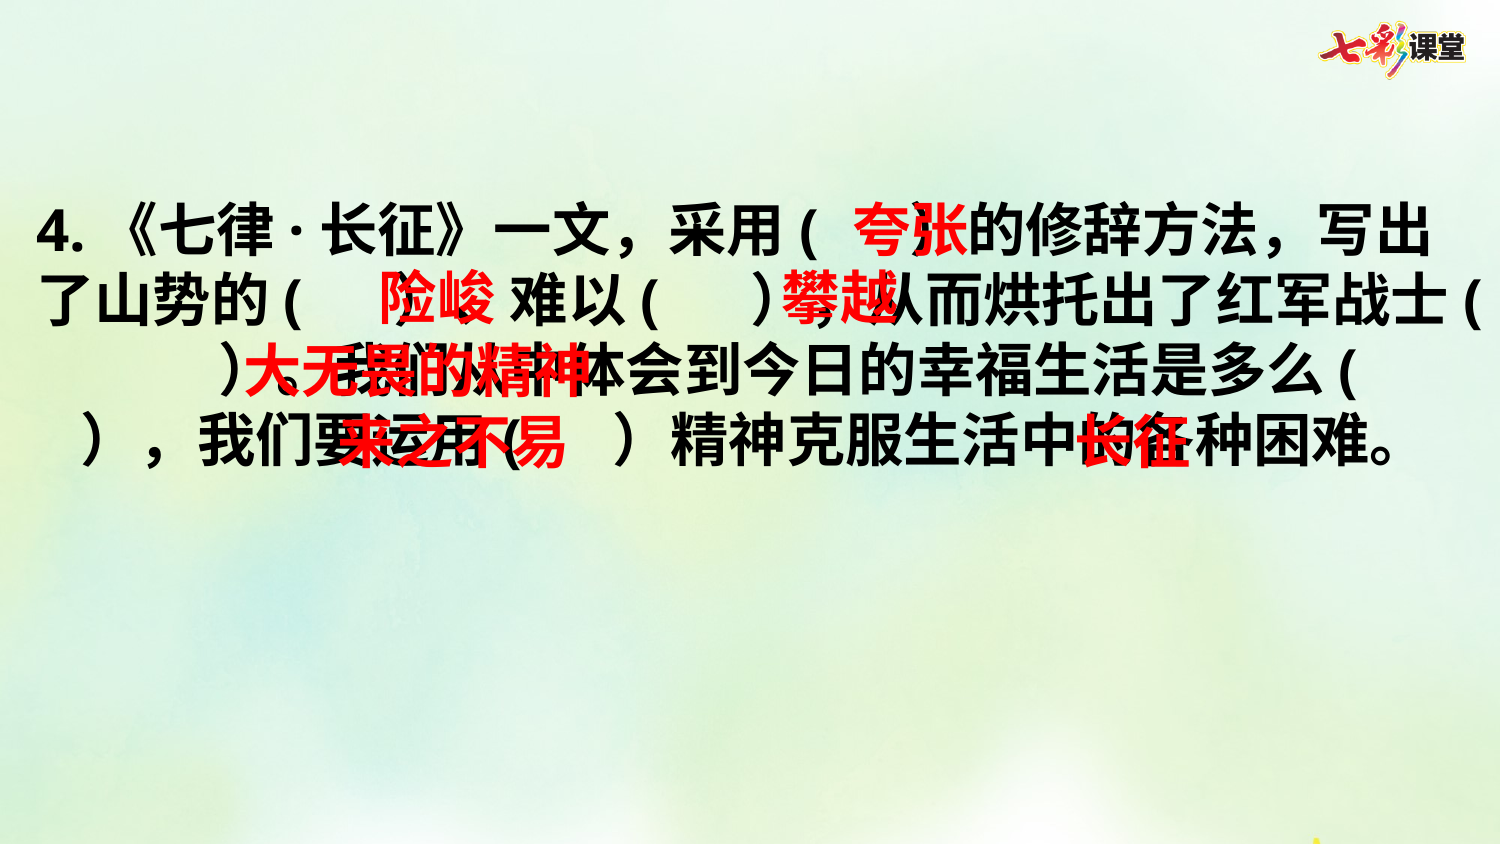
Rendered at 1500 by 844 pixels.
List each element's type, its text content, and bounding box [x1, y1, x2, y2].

text_box 攀越 [767, 253, 914, 339]
text_box 来之不易 [322, 397, 586, 483]
text_box 大无畏的精神 [228, 326, 646, 412]
text_box 险峻 [364, 253, 511, 326]
text_box 4.《七律·长征》一文，采用( ）的修辞方法，写出了山势的( ）、难以( ），从而烘托出了红军战士( ）。我们从中体会到今日的幸福生活是多么( ），我们要运用( ）精神克服生活中的各种困难。 [21, 185, 1500, 481]
text_box 长征 [1059, 397, 1210, 483]
text_box 夸张 [837, 185, 985, 271]
picture [0, 0, 1500, 844]
